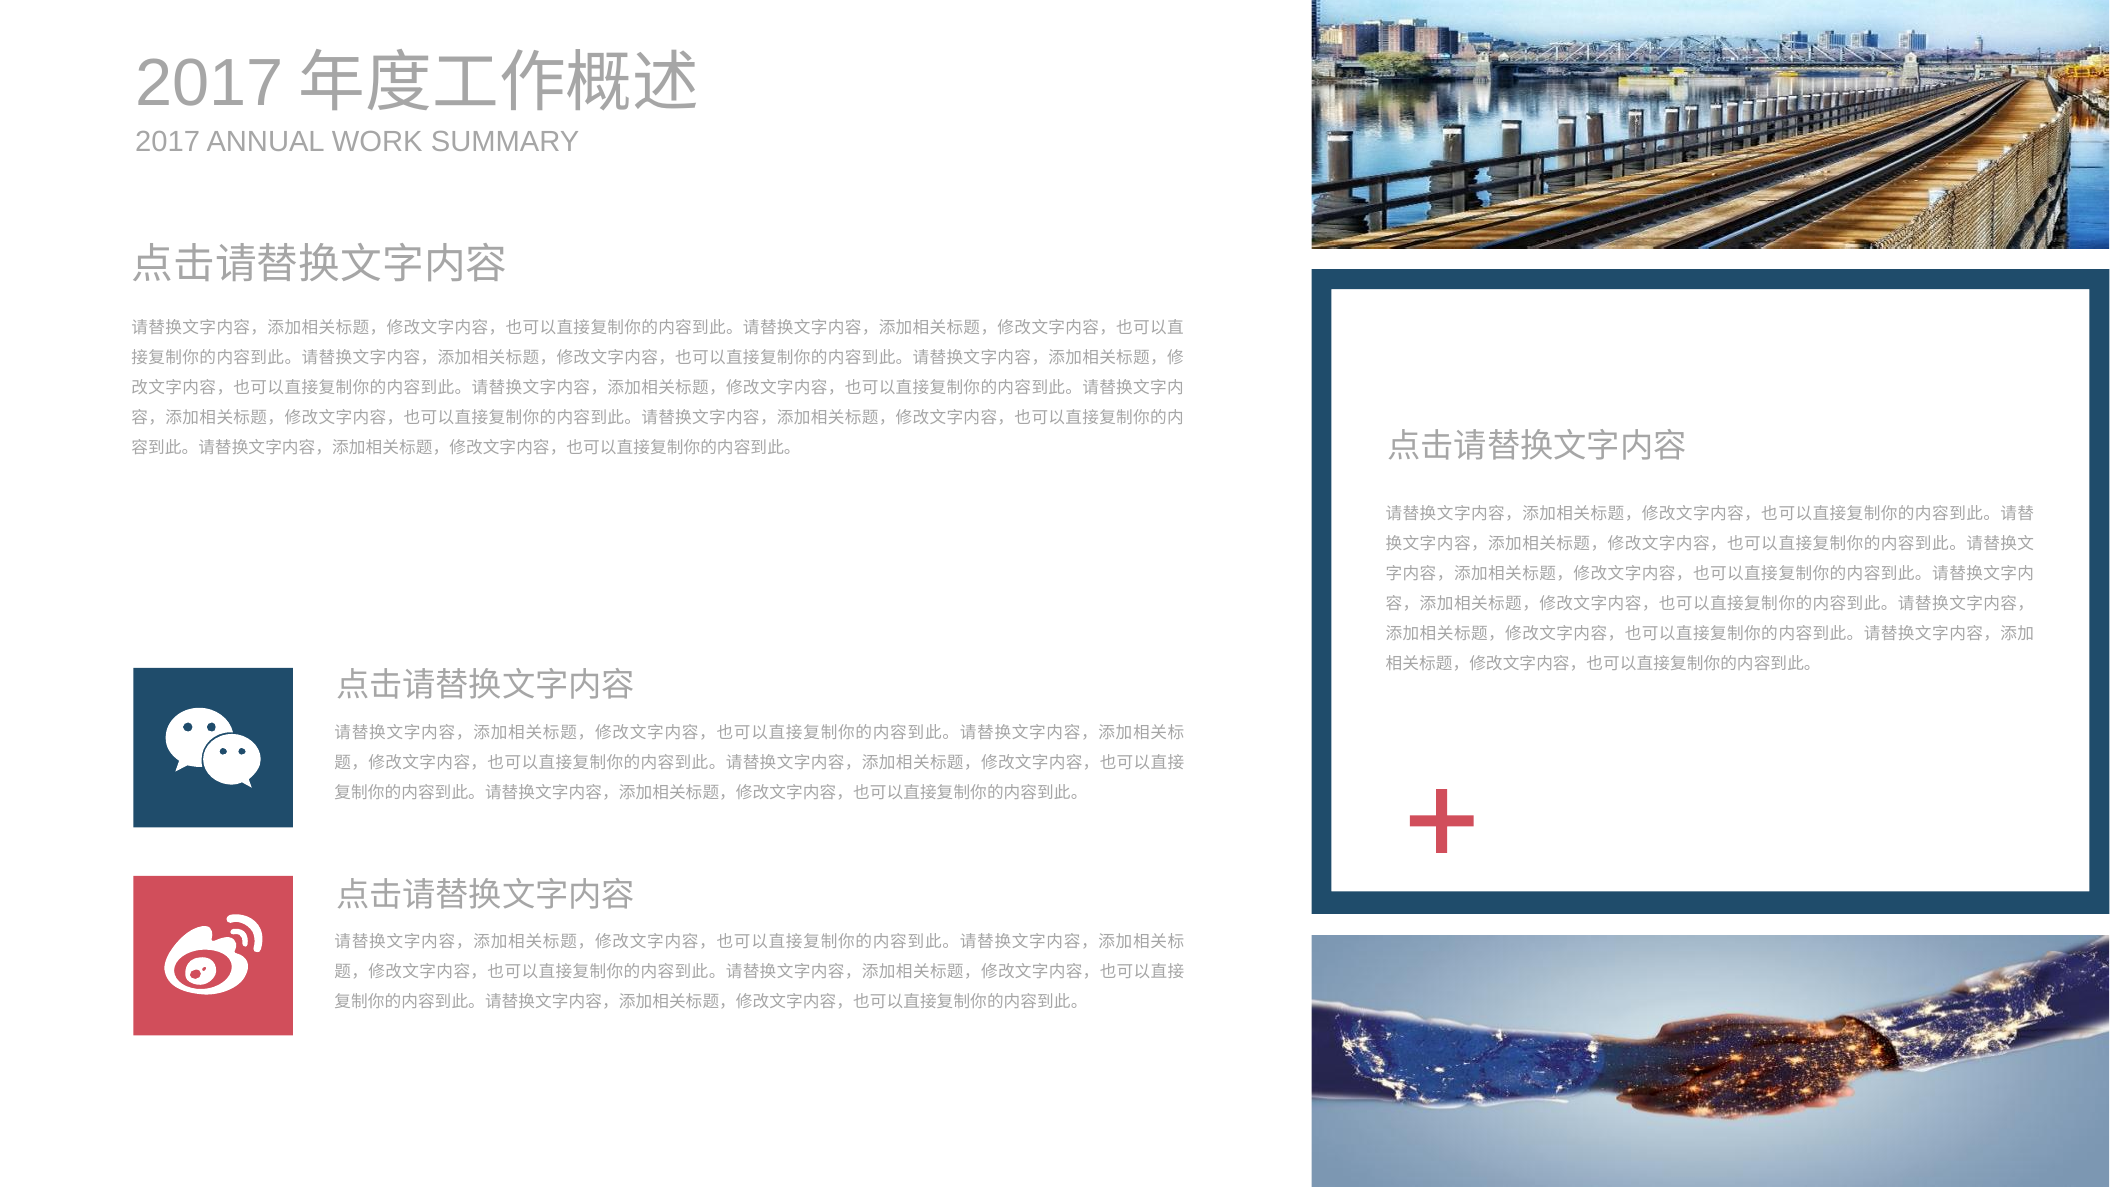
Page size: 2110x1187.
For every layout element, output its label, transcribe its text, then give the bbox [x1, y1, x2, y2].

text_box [133, 872, 1186, 1036]
text_box 2017 ANNUAL WORK SUMMARY [135, 122, 596, 158]
text_box [1311, 268, 2110, 915]
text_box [1385, 424, 2036, 676]
text_box 2017年度工作概述 [135, 38, 783, 119]
text_box [1409, 788, 1475, 854]
text_box [1311, 935, 2110, 1187]
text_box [131, 236, 1186, 459]
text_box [133, 663, 1186, 828]
text_box [1311, 0, 2110, 250]
